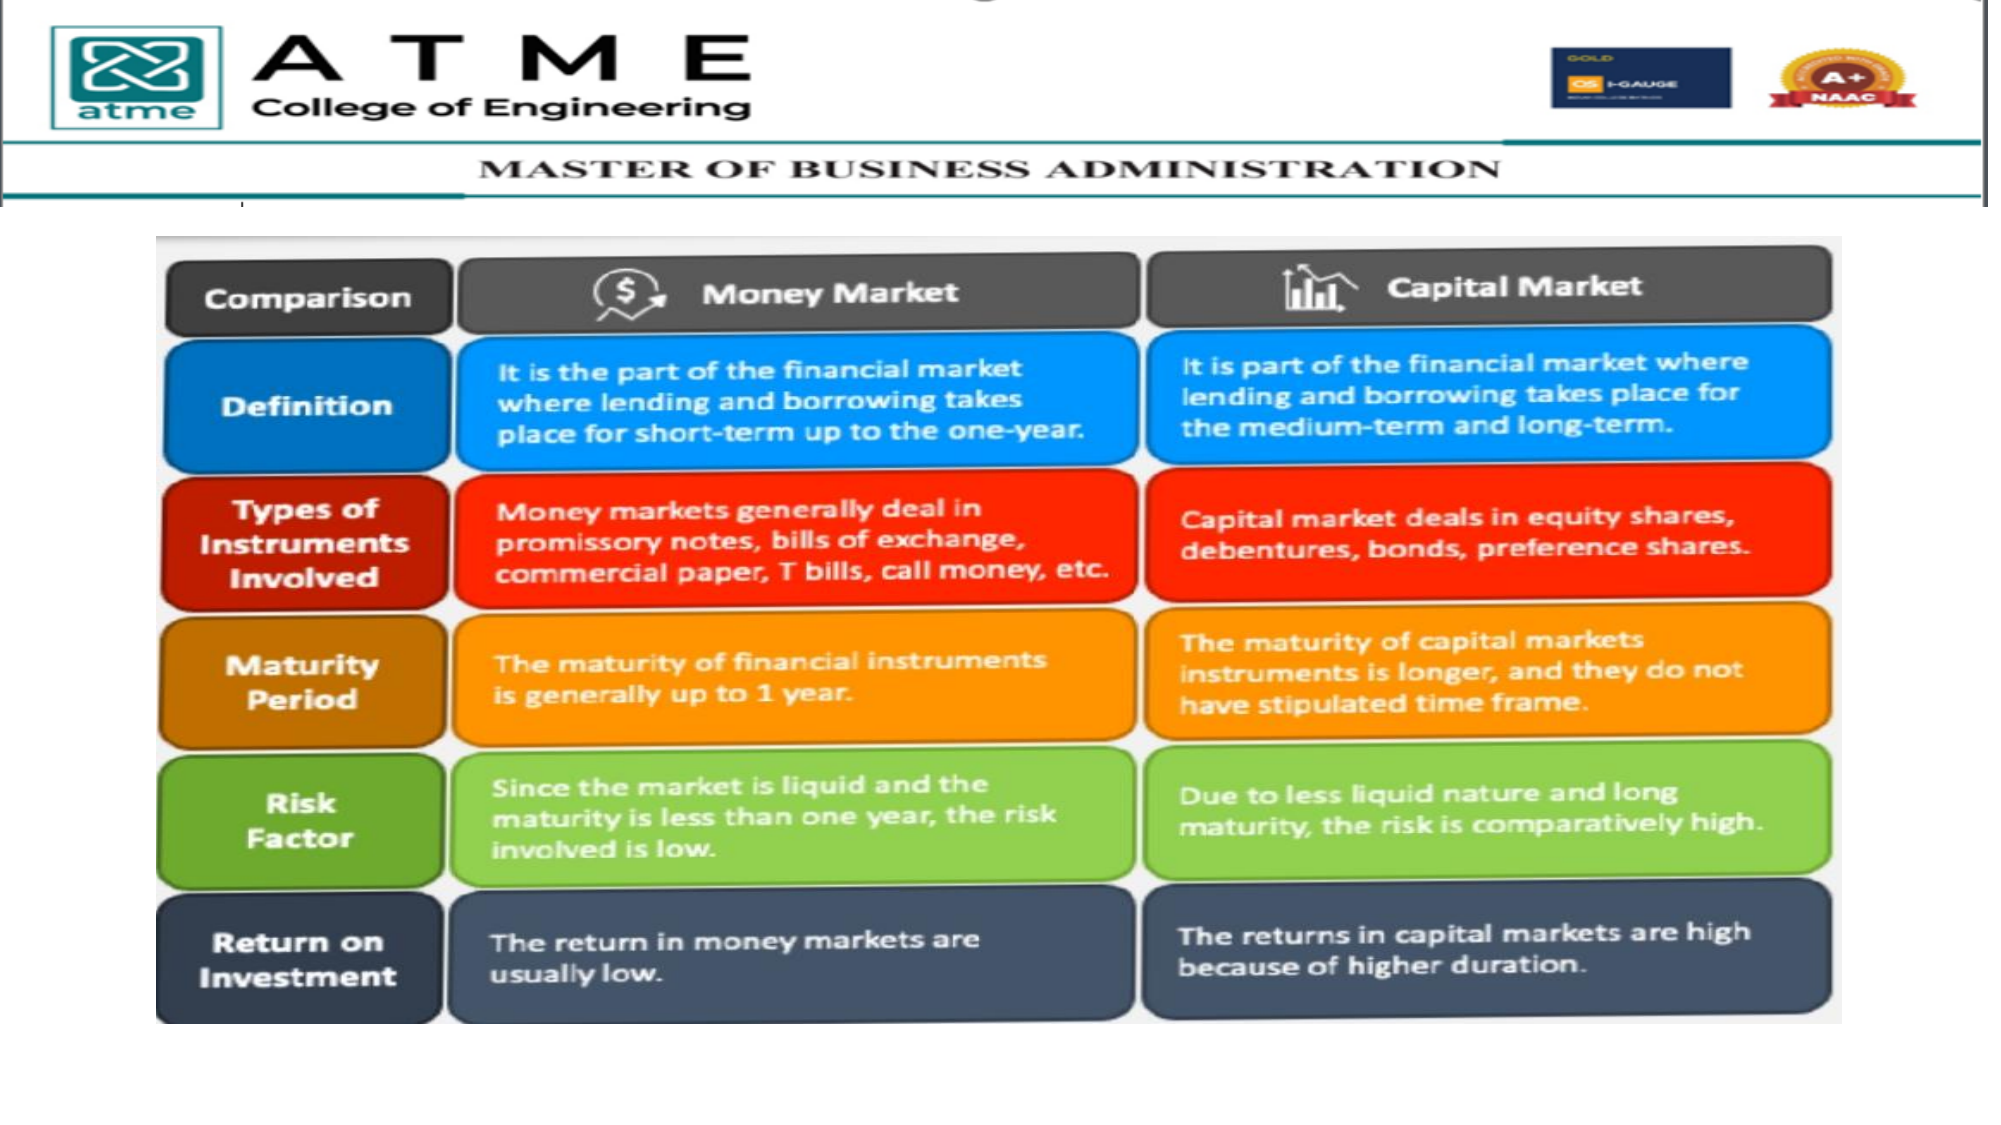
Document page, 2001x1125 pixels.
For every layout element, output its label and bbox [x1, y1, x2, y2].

picture [0, 0, 1988, 207]
list [156, 236, 1842, 1024]
